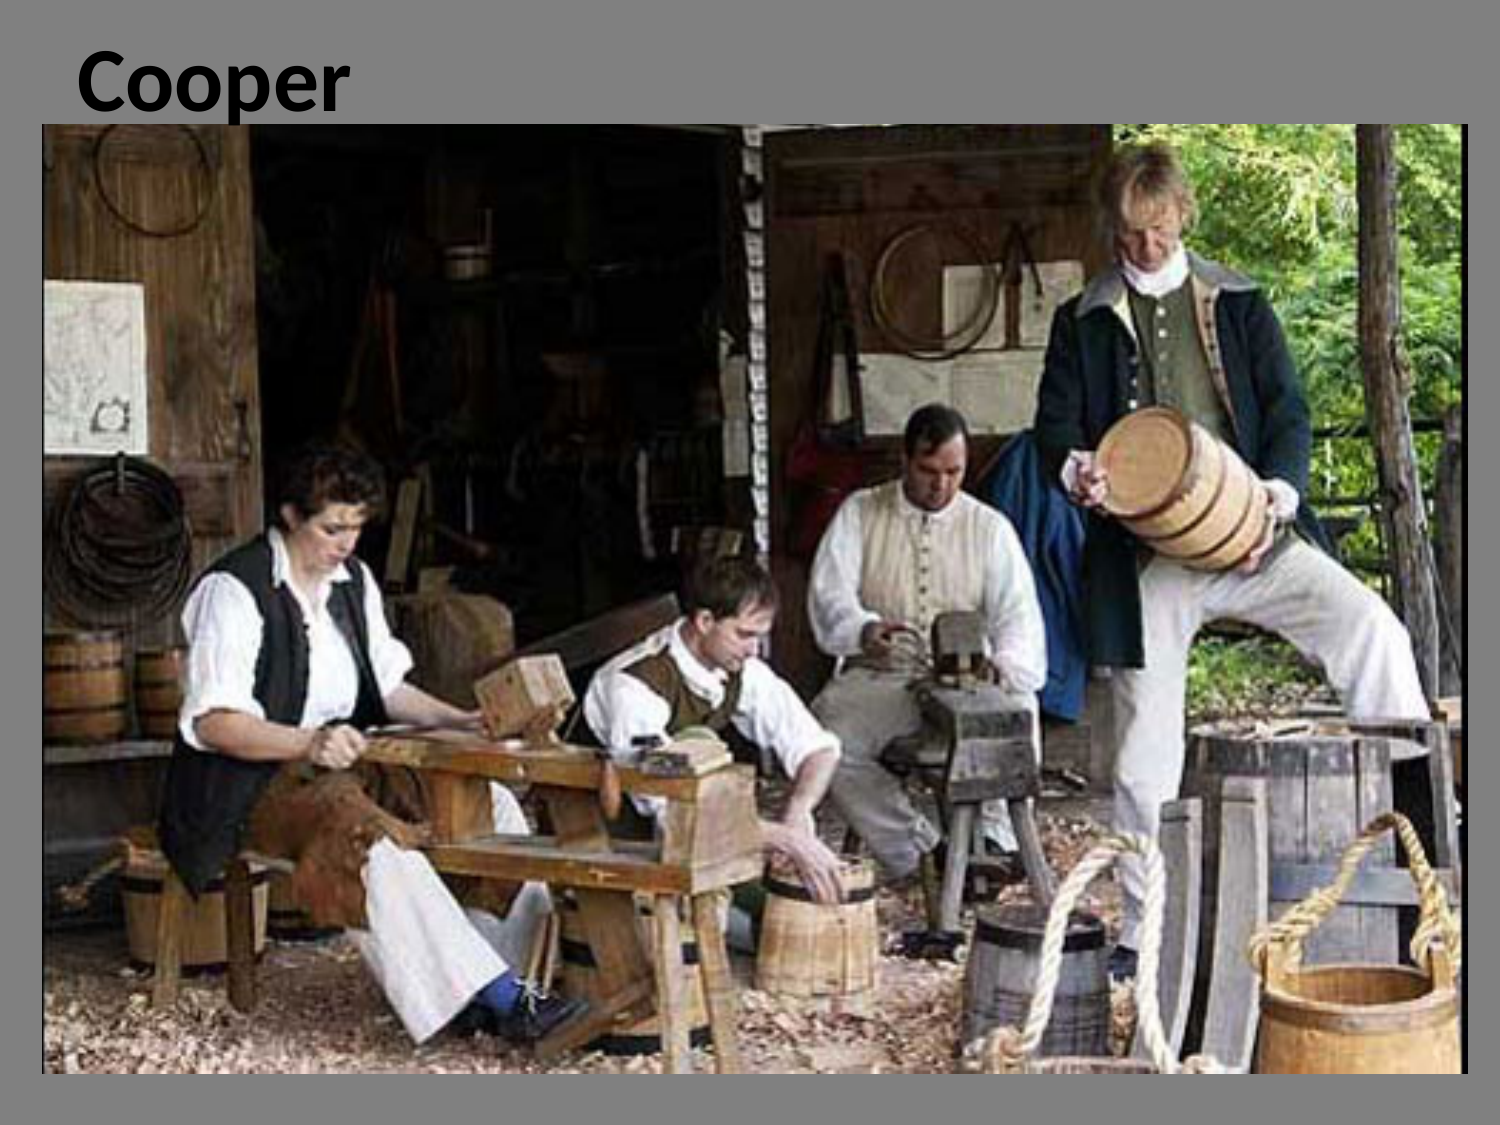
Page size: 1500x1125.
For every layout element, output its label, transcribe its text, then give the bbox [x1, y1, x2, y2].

text_box Cooper [62, 12, 725, 124]
picture [42, 124, 1469, 1075]
